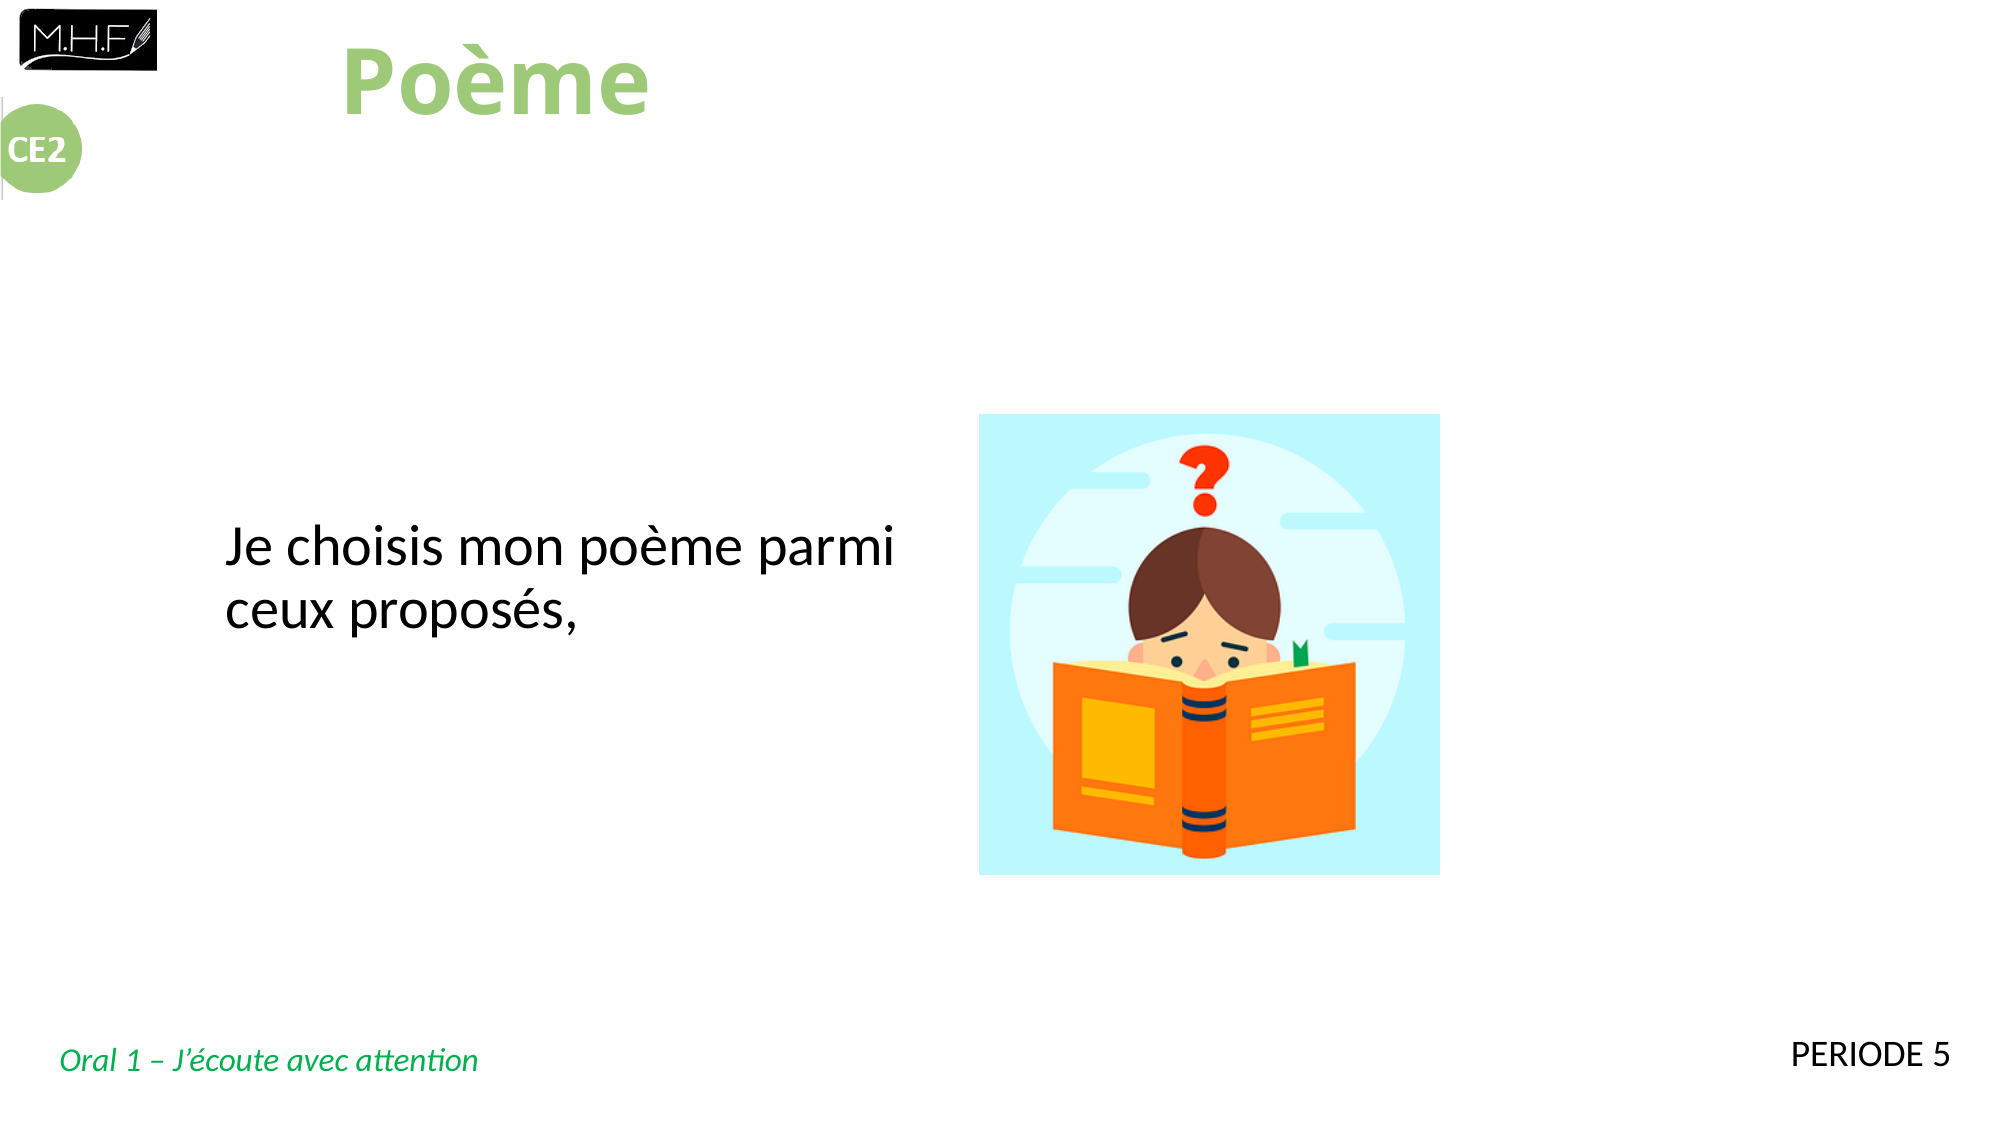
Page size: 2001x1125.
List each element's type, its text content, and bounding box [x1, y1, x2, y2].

picture [0, 97, 87, 200]
title Poème [300, 10, 1847, 160]
picture [16, 7, 157, 74]
text_box PERIODE 5 [1362, 1021, 1967, 1082]
picture [979, 414, 1440, 875]
text_box Je choisis mon poème parmi ceux proposés, [211, 507, 941, 649]
text_box Oral 1 – J’écoute avec attention [44, 1030, 1346, 1092]
